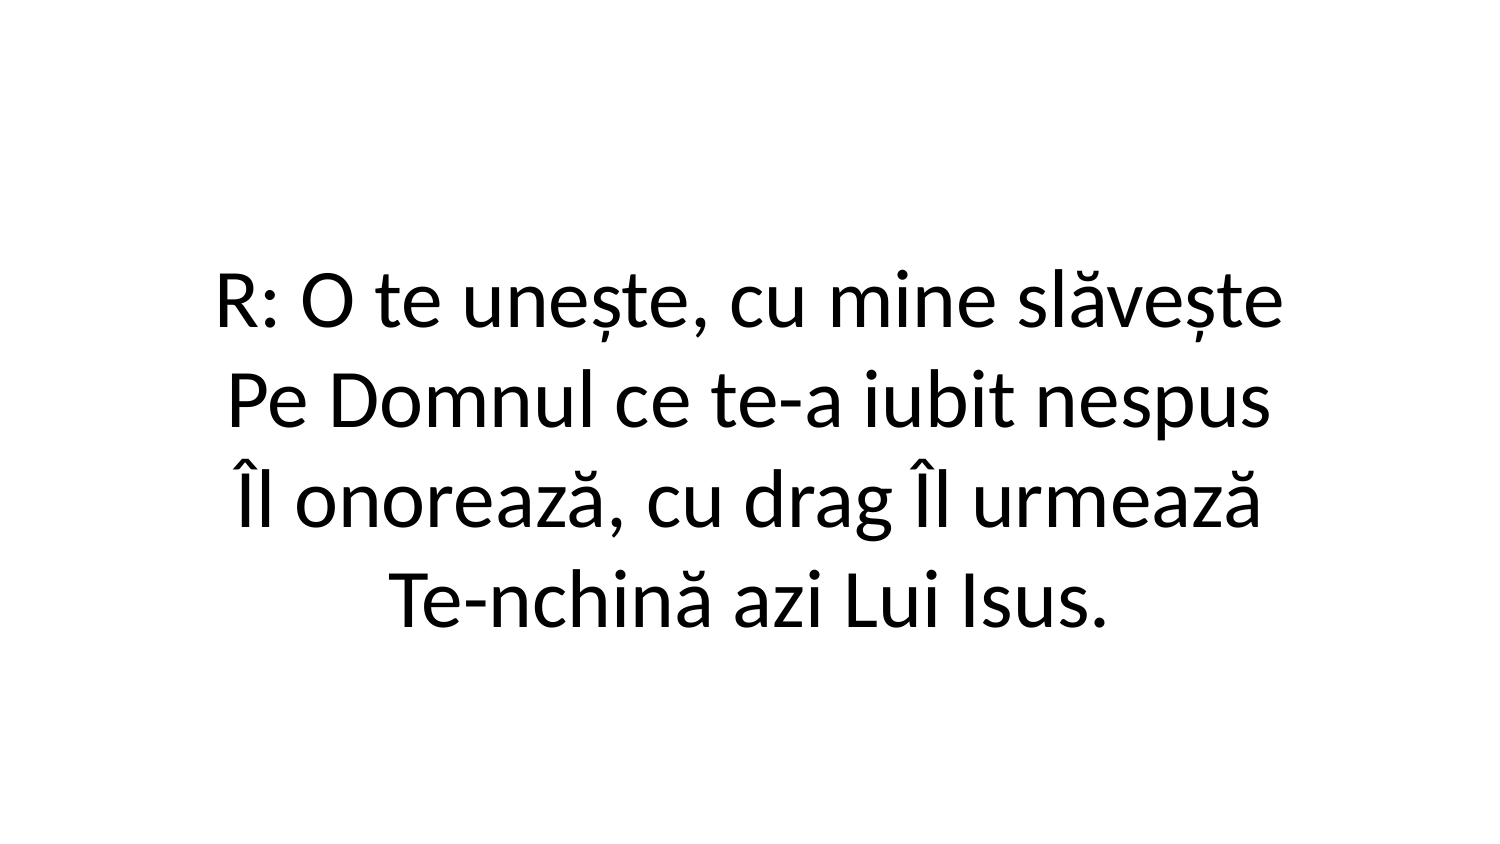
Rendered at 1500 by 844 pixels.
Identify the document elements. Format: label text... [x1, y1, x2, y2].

text_box R: O te unește, cu mine slăvește Pe Domnul ce te-a iubit nespus Îl onorează, cu drag Îl urmează Te-nchină azi Lui Isus. [199, 192, 1301, 652]
